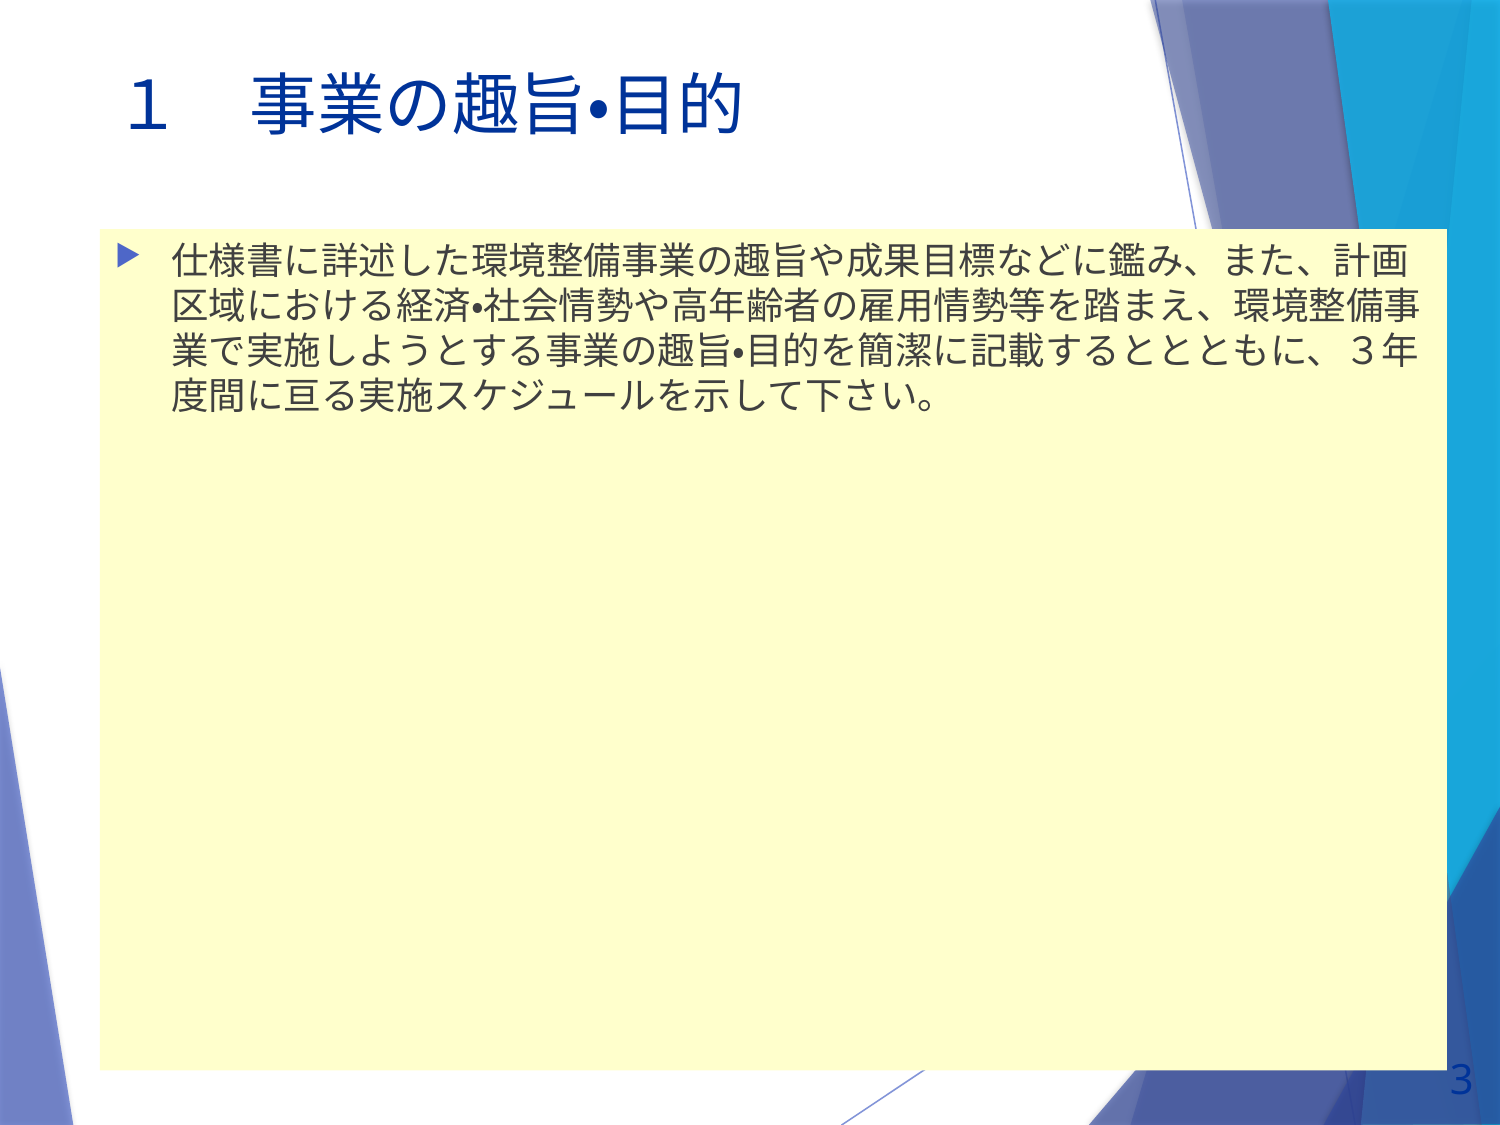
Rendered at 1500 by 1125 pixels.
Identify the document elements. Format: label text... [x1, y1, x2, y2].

list 仕様書に詳述した環境整備事業の趣旨や成果目標などに鑑み、また、計画区域における経済・社会情勢や高年齢者の雇用情勢等を踏まえ、環境整備事業で実施しようとする事業の趣旨・目的を簡潔に記載するととともに、３年度間に亘る実施スケジュールを示して下さい。 [99, 229, 1447, 1071]
slide_number 2 [1404, 1051, 1489, 1112]
title １ 事業の趣旨・目的 [99, 54, 1142, 151]
